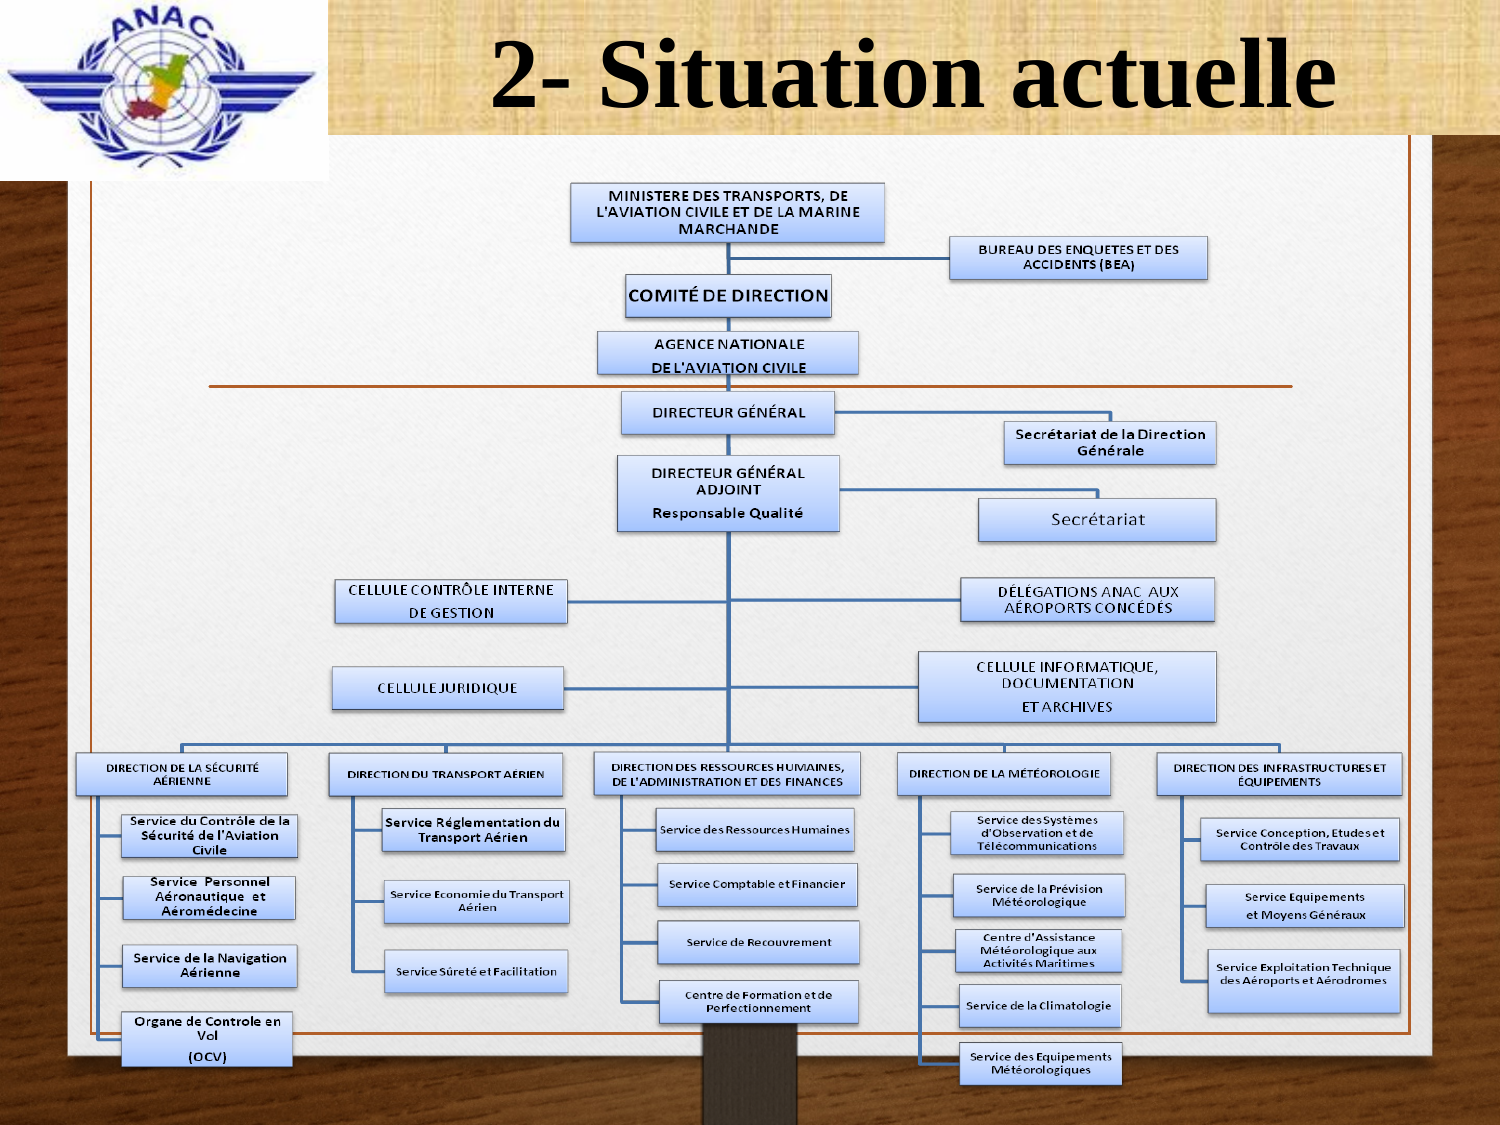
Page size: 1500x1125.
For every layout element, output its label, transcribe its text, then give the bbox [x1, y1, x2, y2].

picture [0, 0, 1500, 1125]
text_box 2- Situation actuelle [329, 0, 1500, 136]
